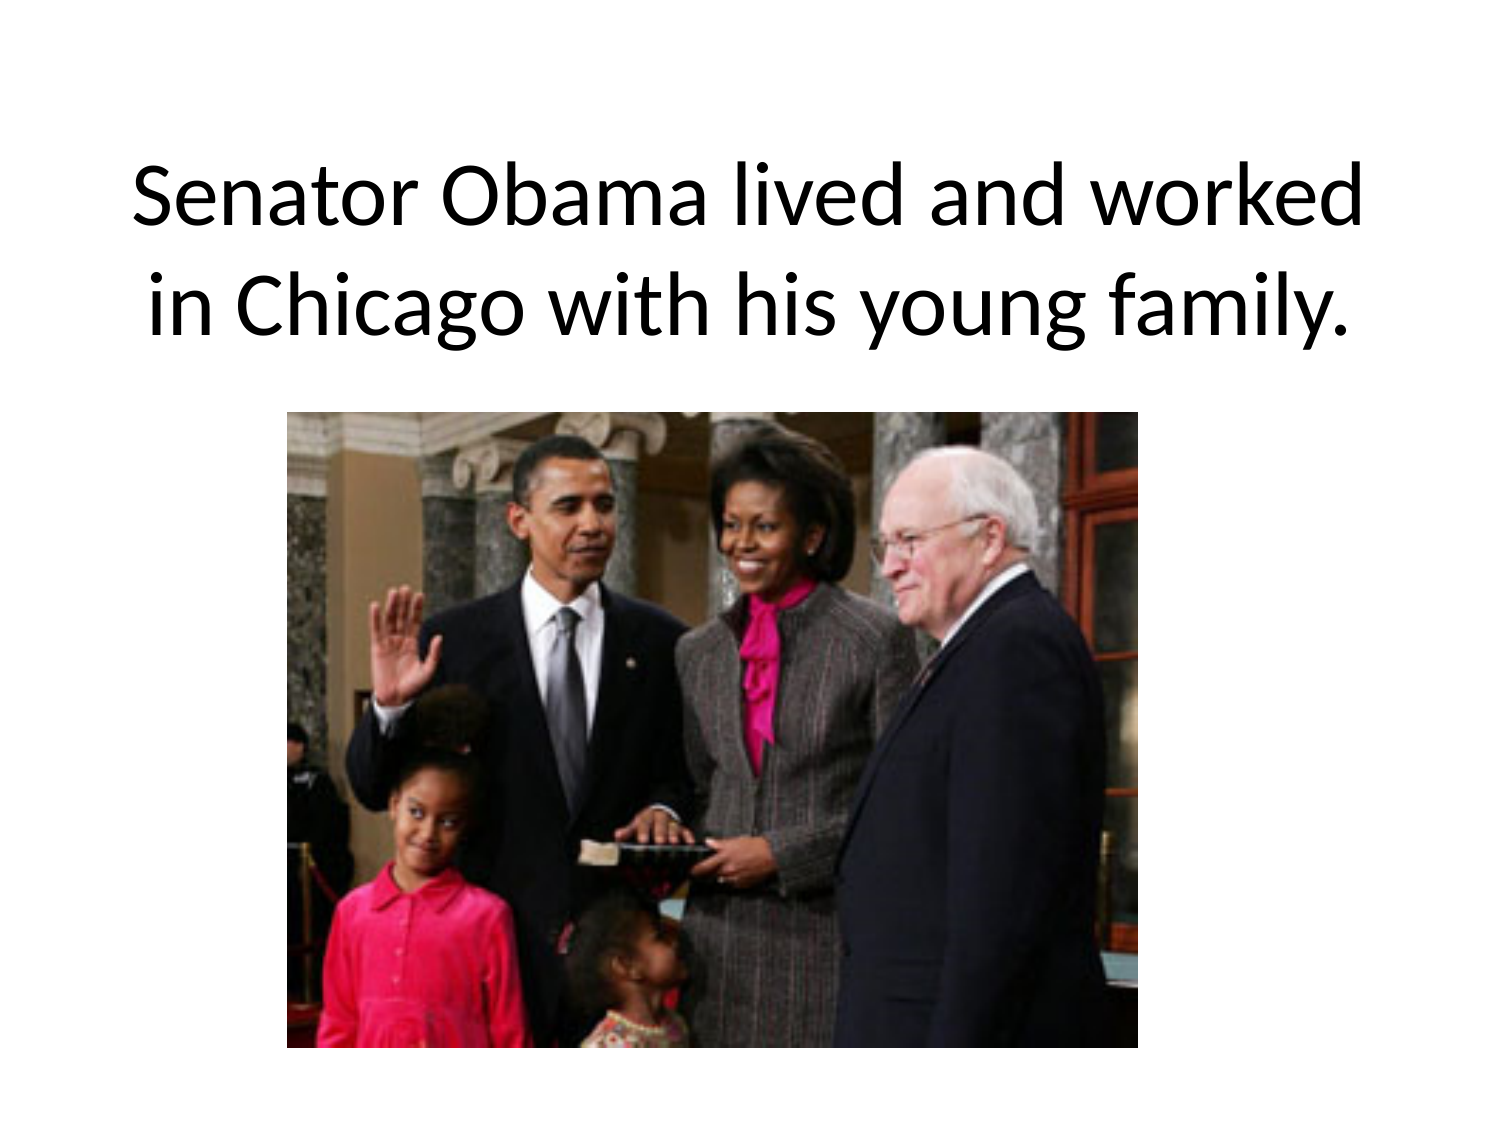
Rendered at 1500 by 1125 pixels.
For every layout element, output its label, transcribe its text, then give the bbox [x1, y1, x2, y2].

title Senator Obama lived and worked in Chicago with his young family. [75, 99, 1425, 388]
picture [287, 412, 1138, 1048]
